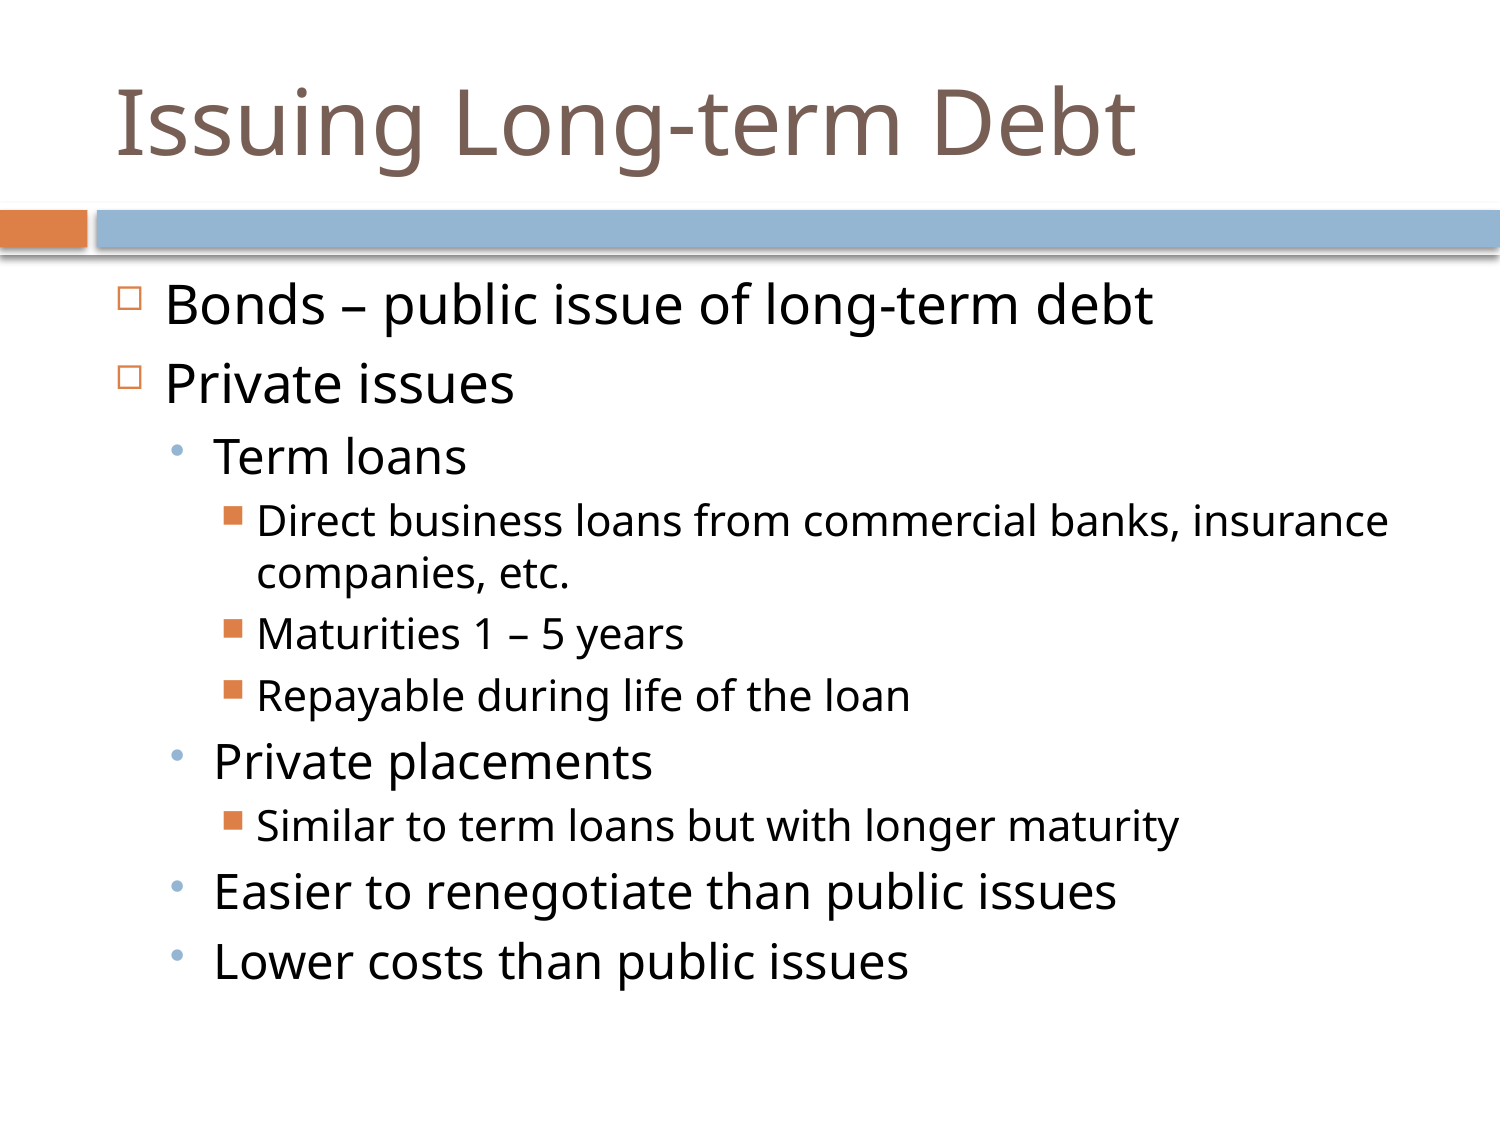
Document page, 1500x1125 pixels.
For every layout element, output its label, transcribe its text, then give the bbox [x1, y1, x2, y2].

list Bonds – public issue of long-term debt Private issues Term loans Direct business loans from commercial banks, insurance companies, etc. Maturities 1 – 5 years Repayable during life of the loan Private placements Similar to term loans but with longer maturity Easier to renegotiate than public issues Lower costs than public issues [100, 262, 1438, 1000]
title Issuing Long-term Debt [100, 37, 1438, 200]
